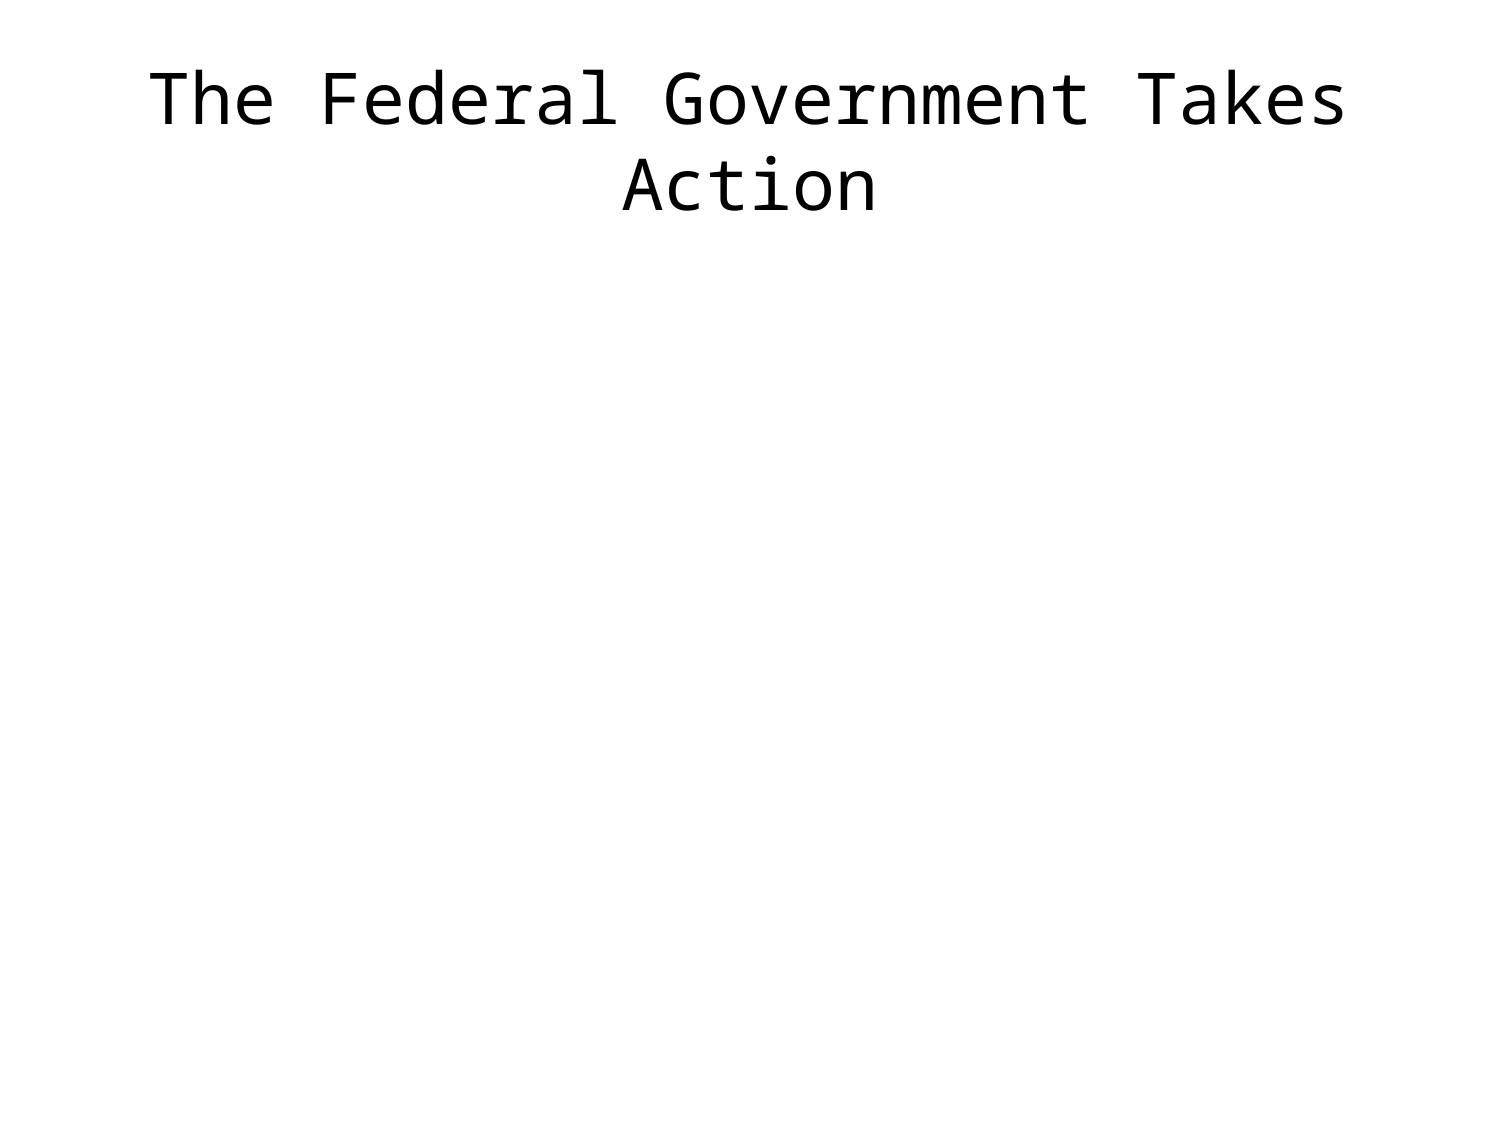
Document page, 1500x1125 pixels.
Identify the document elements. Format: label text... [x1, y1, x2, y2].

title The Federal Government Takes Action [75, 45, 1425, 233]
